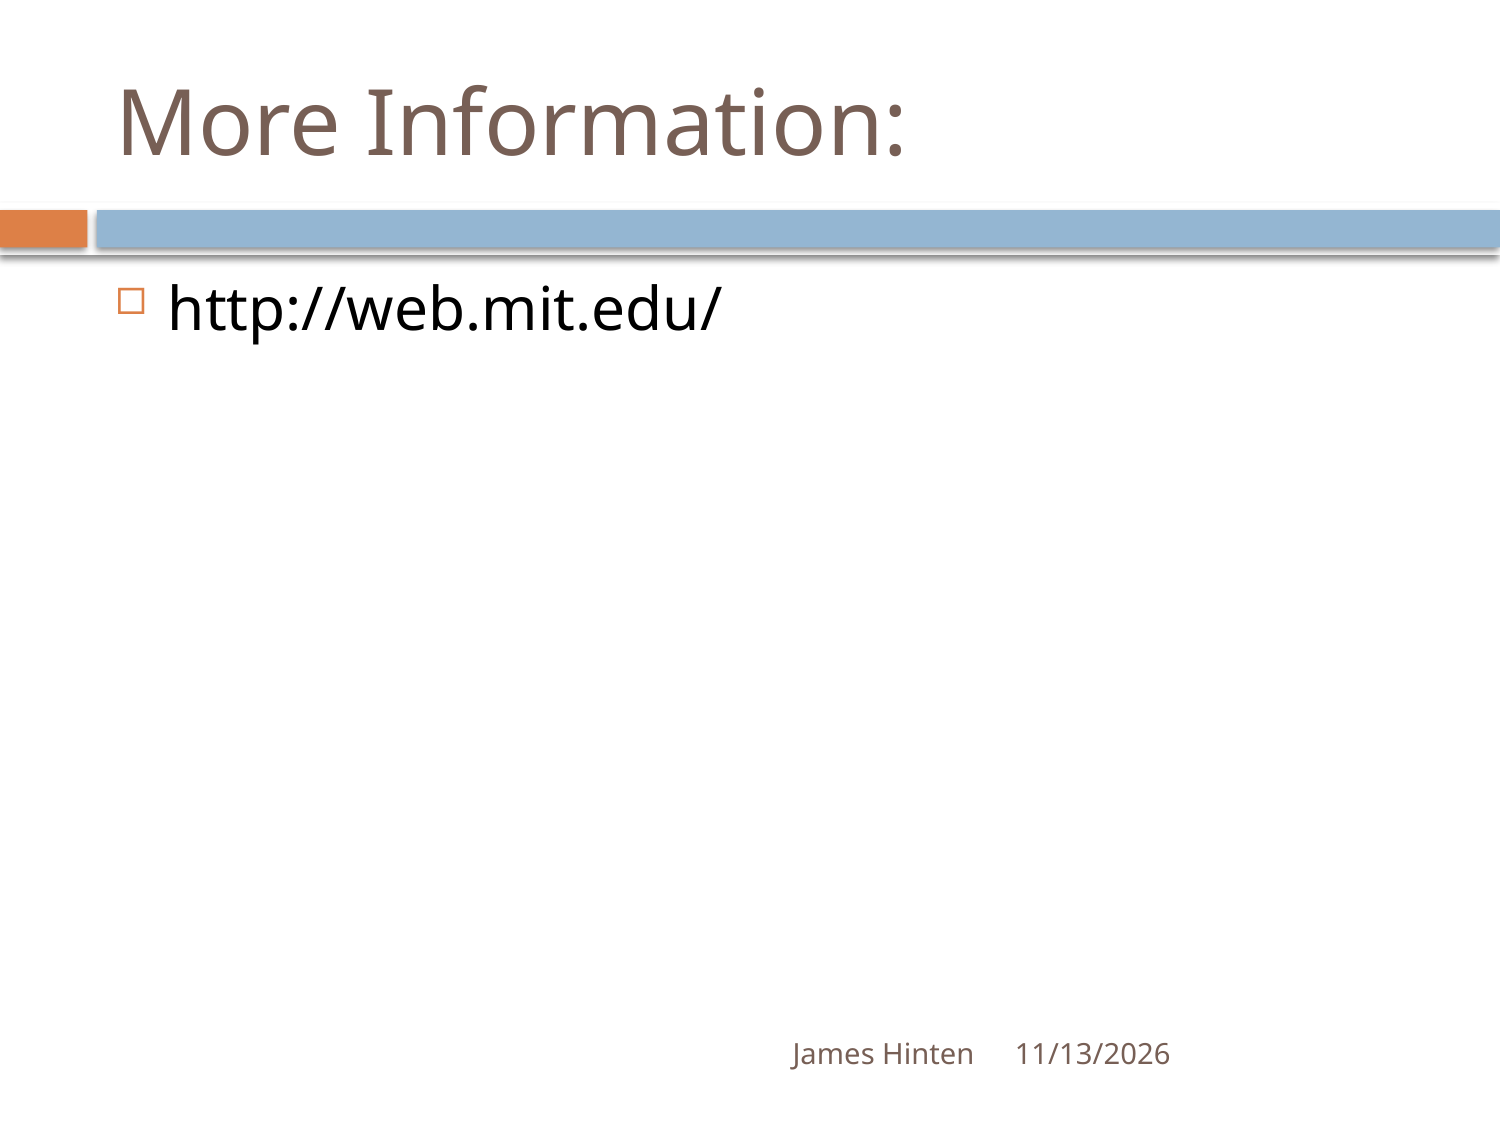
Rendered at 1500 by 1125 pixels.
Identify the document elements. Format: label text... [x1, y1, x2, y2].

footer James Hinten [99, 1024, 990, 1085]
list http://web.mit.edu/ [100, 262, 1438, 1000]
title More Information: [100, 37, 1438, 200]
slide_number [999, 1025, 1438, 1085]
